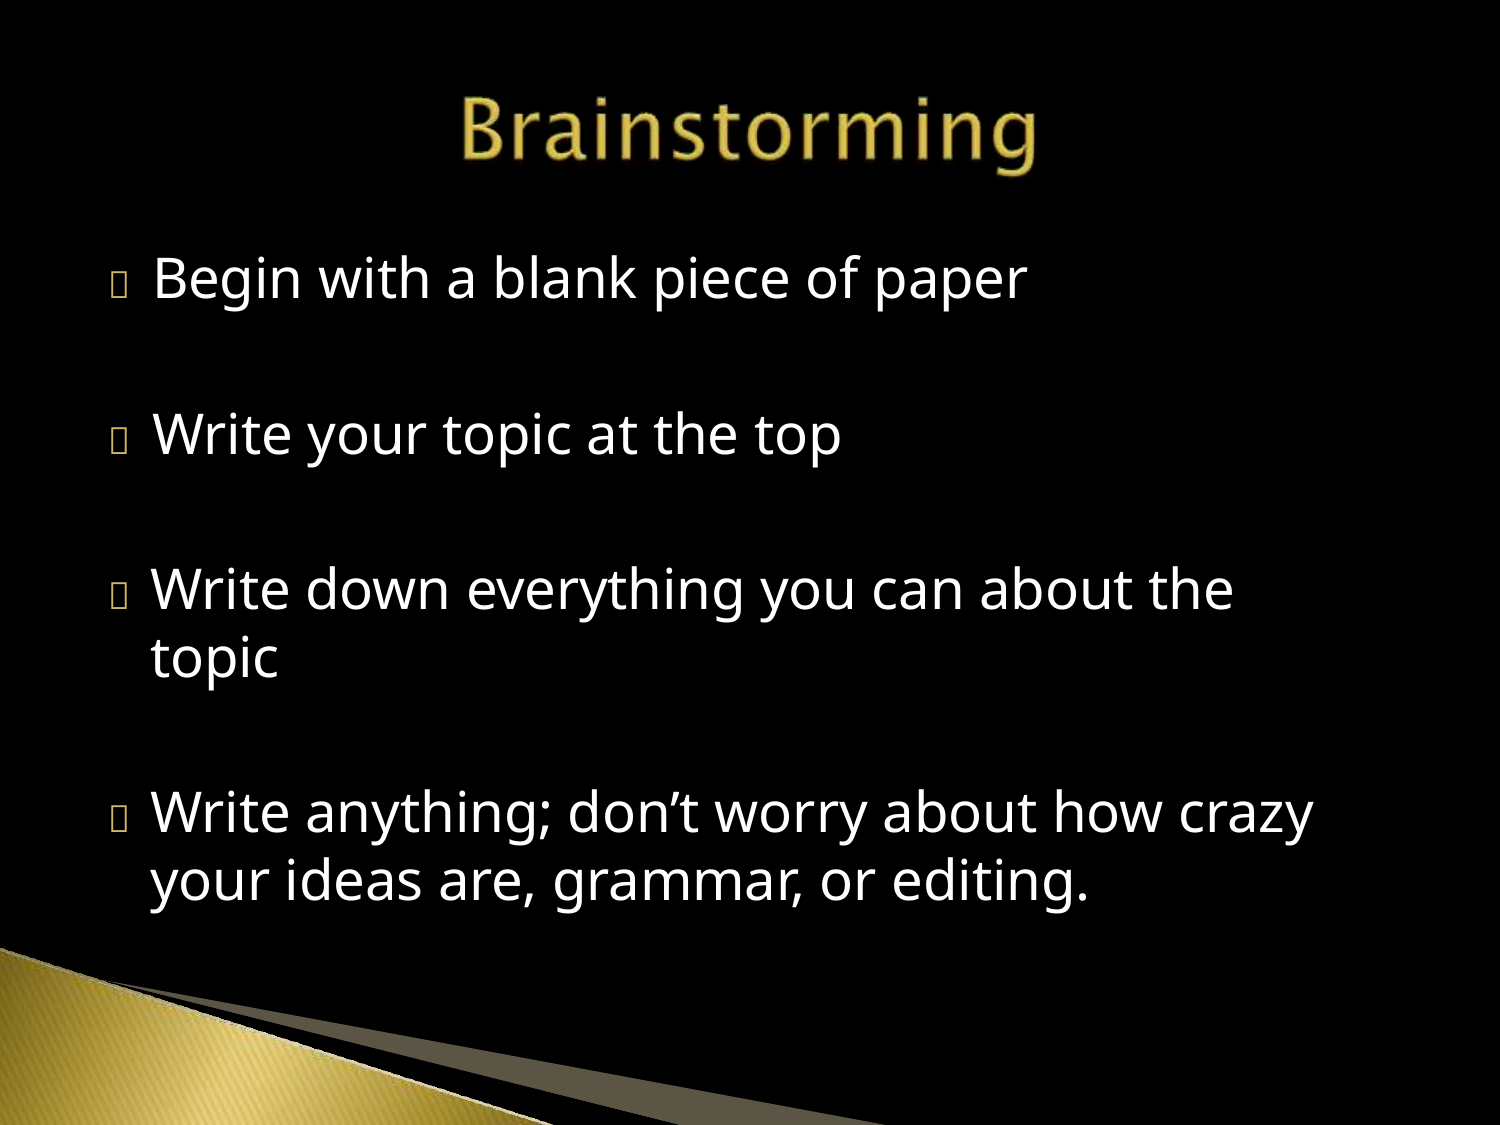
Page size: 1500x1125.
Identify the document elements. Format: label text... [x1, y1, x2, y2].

text_box [0, 948, 554, 1125]
text_box [558, 1064, 886, 1125]
text_box [398, 56, 1100, 200]
text_box [554, 949, 558, 1125]
text_box  Begin with a blank piece of paper  Write your topic at the top  Write down everything you can about the topic  Write anything; don’t worry about how crazy your ideas are, grammar, or editing. [105, 240, 1364, 912]
text_box [558, 1094, 679, 1125]
